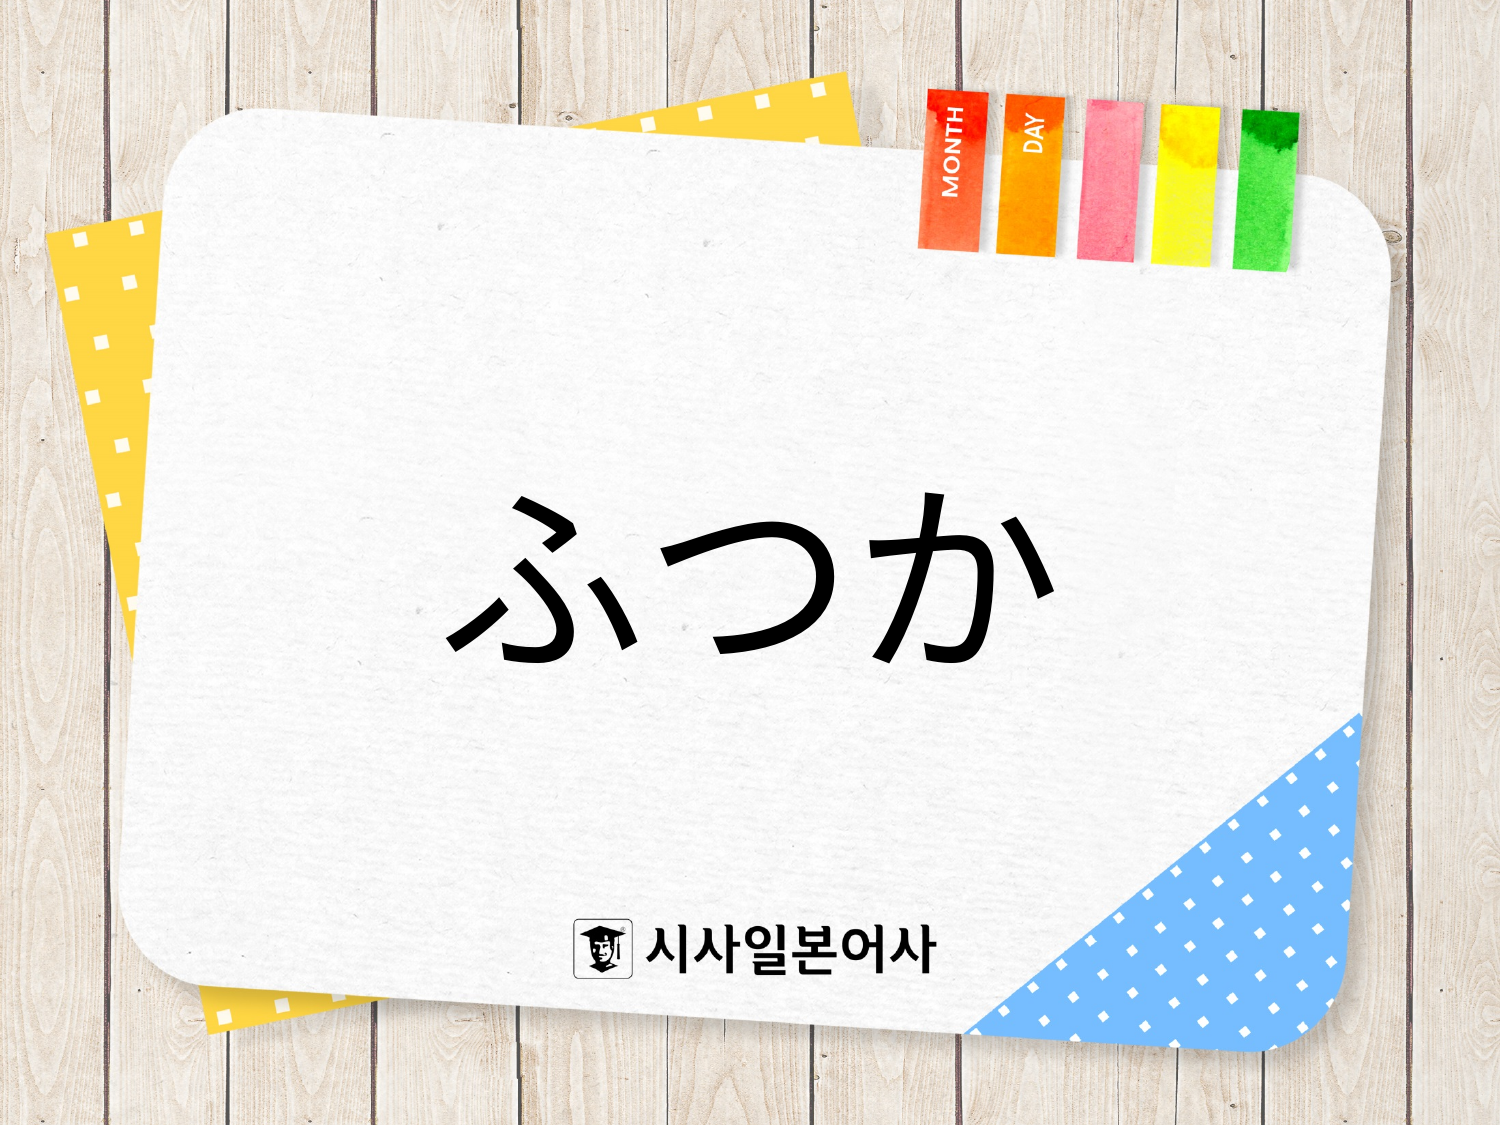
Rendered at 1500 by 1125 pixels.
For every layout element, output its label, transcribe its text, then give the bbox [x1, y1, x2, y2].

title ふつか [75, 338, 1425, 811]
picture [0, 0, 1500, 1125]
